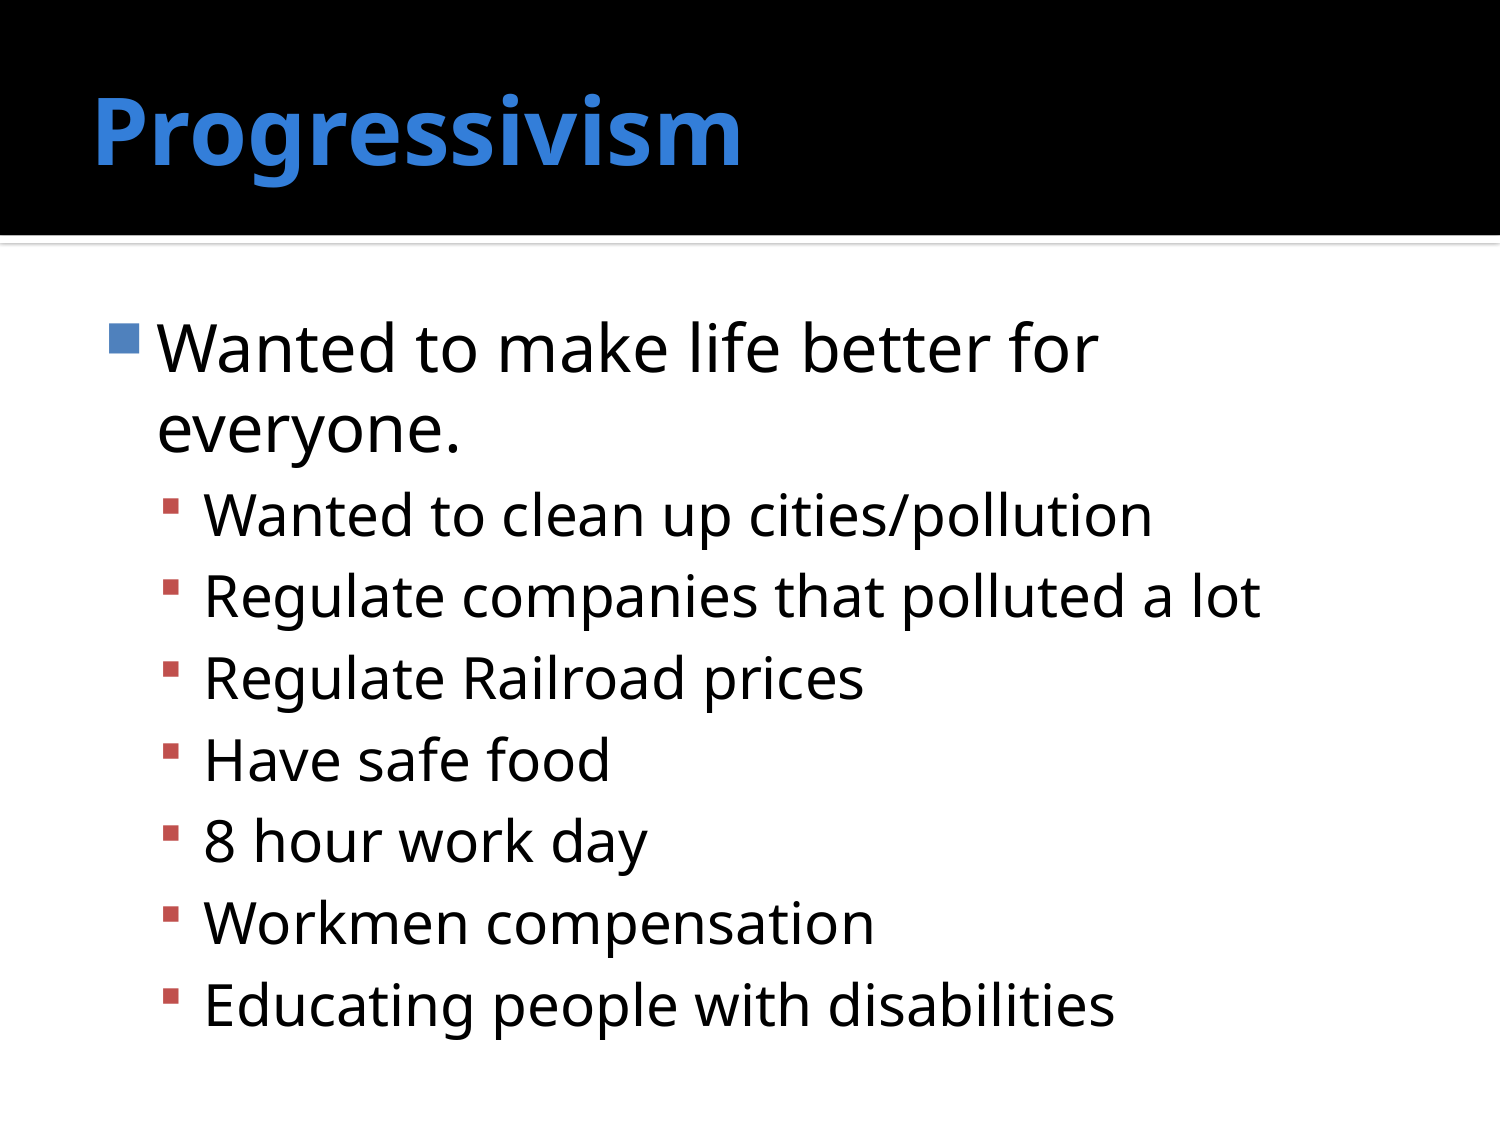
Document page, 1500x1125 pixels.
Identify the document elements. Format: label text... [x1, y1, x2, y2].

title Progressivism [75, 25, 1425, 231]
list Wanted to make life better for everyone. Wanted to clean up cities/pollution Regulate companies that polluted a lot Regulate Railroad prices Have safe food 8 hour work day Workmen compensation Educating people with disabilities [75, 291, 1425, 1050]
